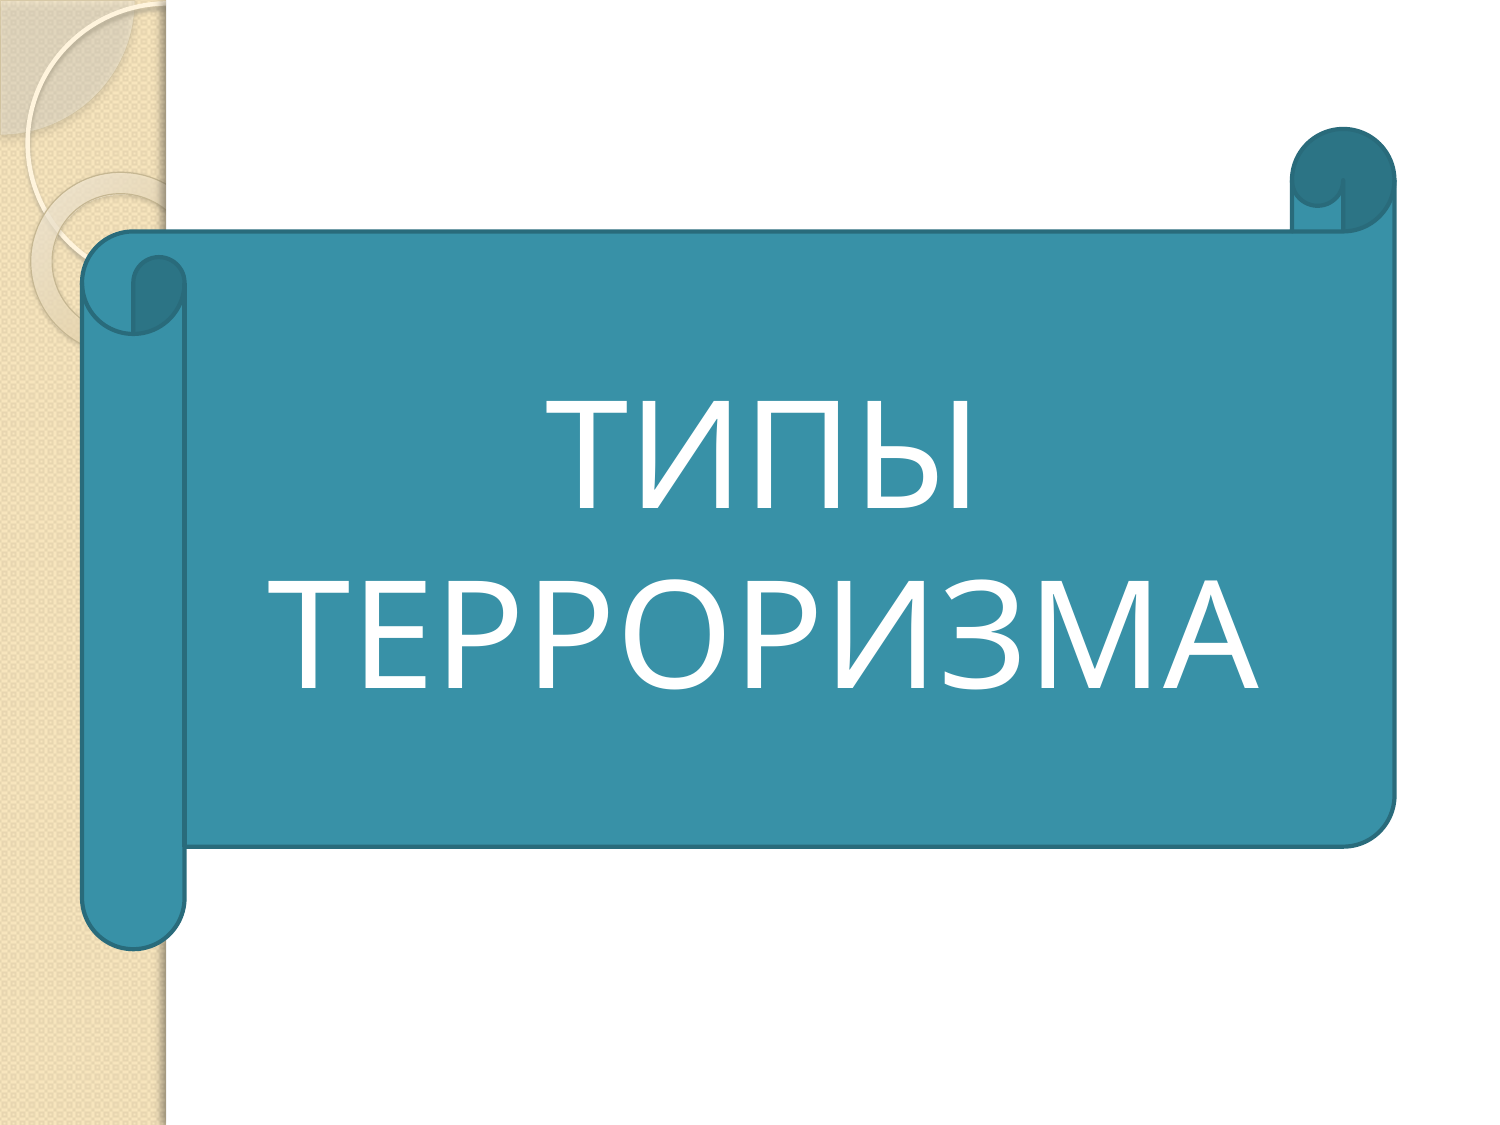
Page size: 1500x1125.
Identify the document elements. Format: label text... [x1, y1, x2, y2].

text_box ТИПЫ ТЕРРОРИЗМА [79, 126, 1397, 952]
